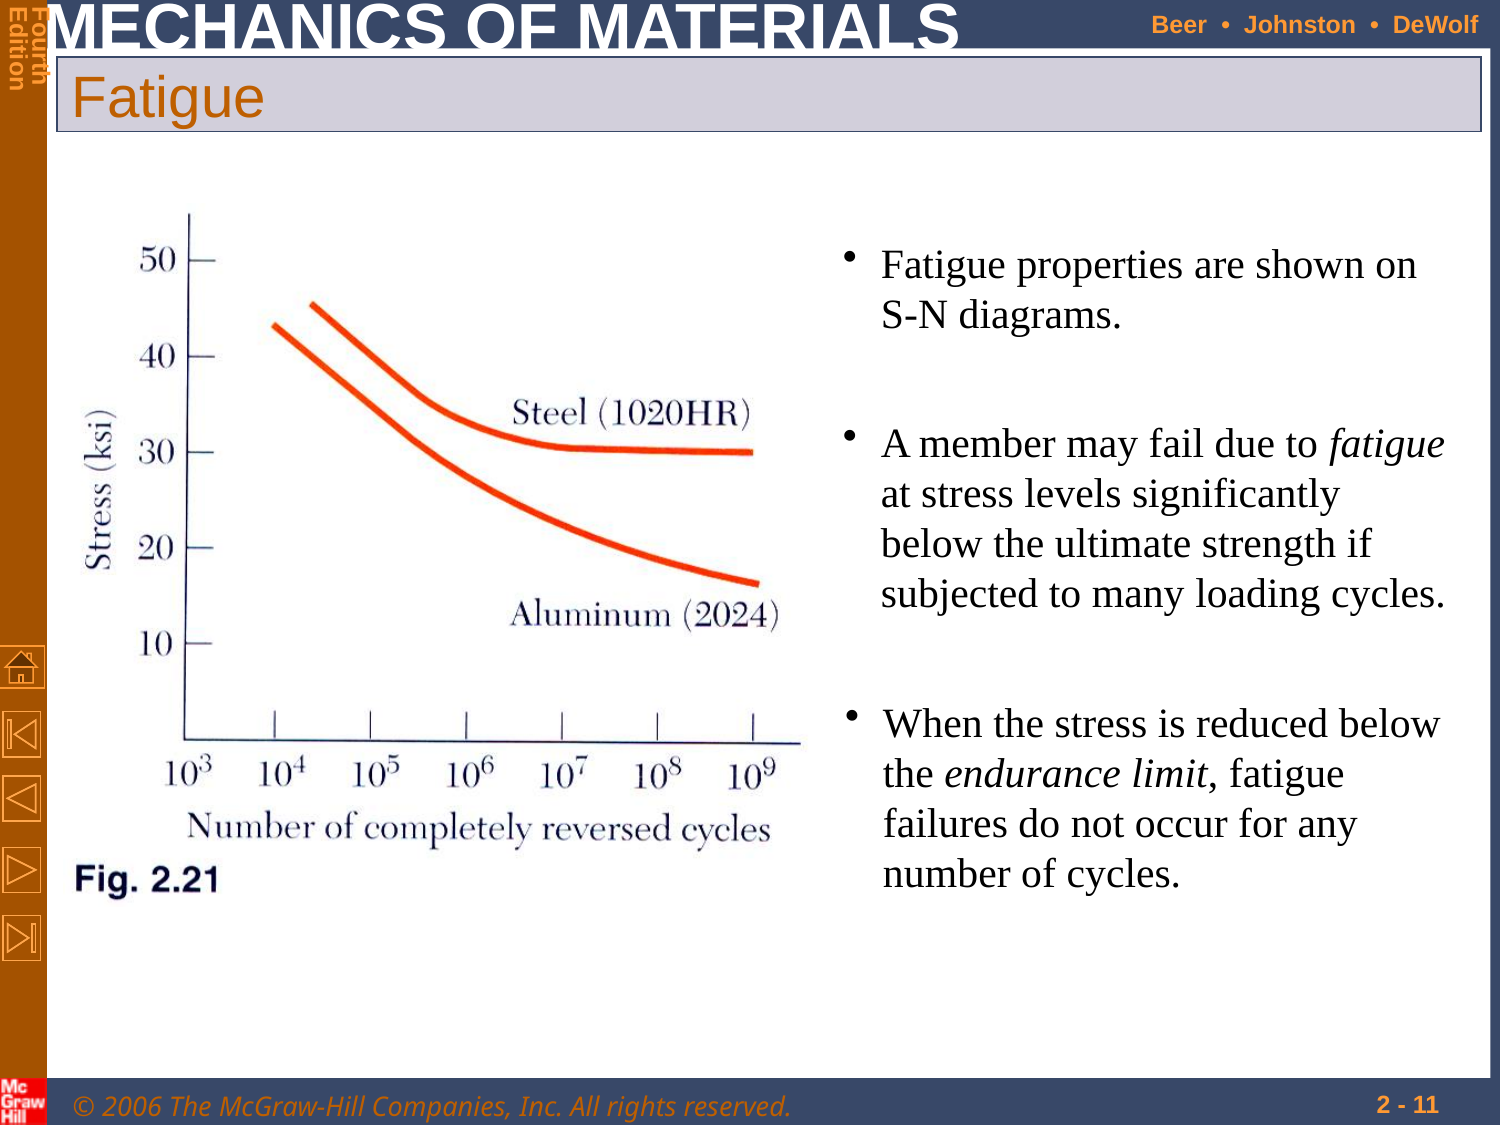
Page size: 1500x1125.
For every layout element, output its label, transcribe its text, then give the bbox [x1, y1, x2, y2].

text_box When the stress is reduced below the endurance limit, fatigue failures do not occur for any number of cycles. [830, 687, 1467, 903]
picture [63, 203, 823, 908]
slide_number 2 - 11 [1304, 1080, 1455, 1119]
text_box Fatigue properties are shown on S-N diagrams. [828, 229, 1451, 345]
text_box A member may fail due to fatigue at stress levels significantly below the ultimate strength if subjected to many loading cycles. [828, 408, 1468, 624]
picture [0, 1078, 47, 1125]
title Fatigue [56, 56, 1482, 132]
